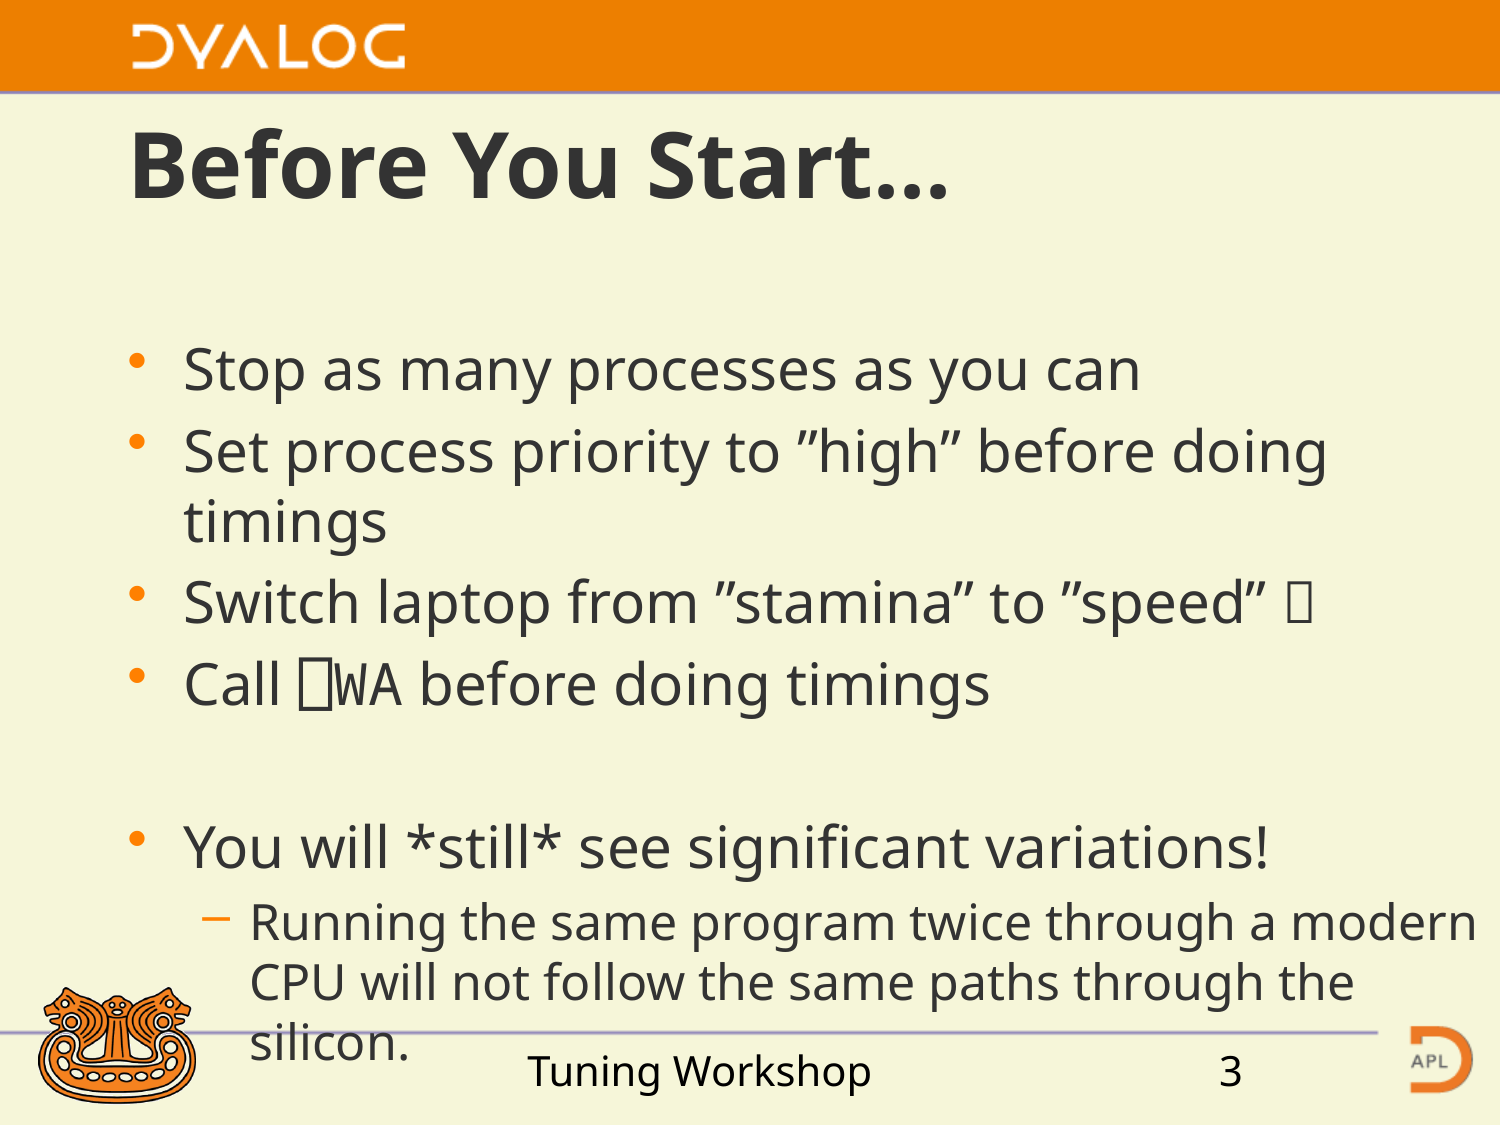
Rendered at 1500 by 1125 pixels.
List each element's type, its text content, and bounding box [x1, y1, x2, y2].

slide_number 3 [1074, 1037, 1388, 1113]
list Stop as many processes as you can Set process priority to ”high” before doing timings Switch laptop from ”stamina” to ”speed”  Call ⎕WA before doing timings You will *still* see significant variations! Running the same program twice through a modern CPU will not follow the same paths through the silicon. [112, 324, 1500, 1000]
picture [0, 0, 1500, 1125]
slide_number [112, 1037, 425, 1113]
title Before You Start... [112, 99, 1388, 288]
footer Tuning Workshop [512, 1037, 988, 1113]
